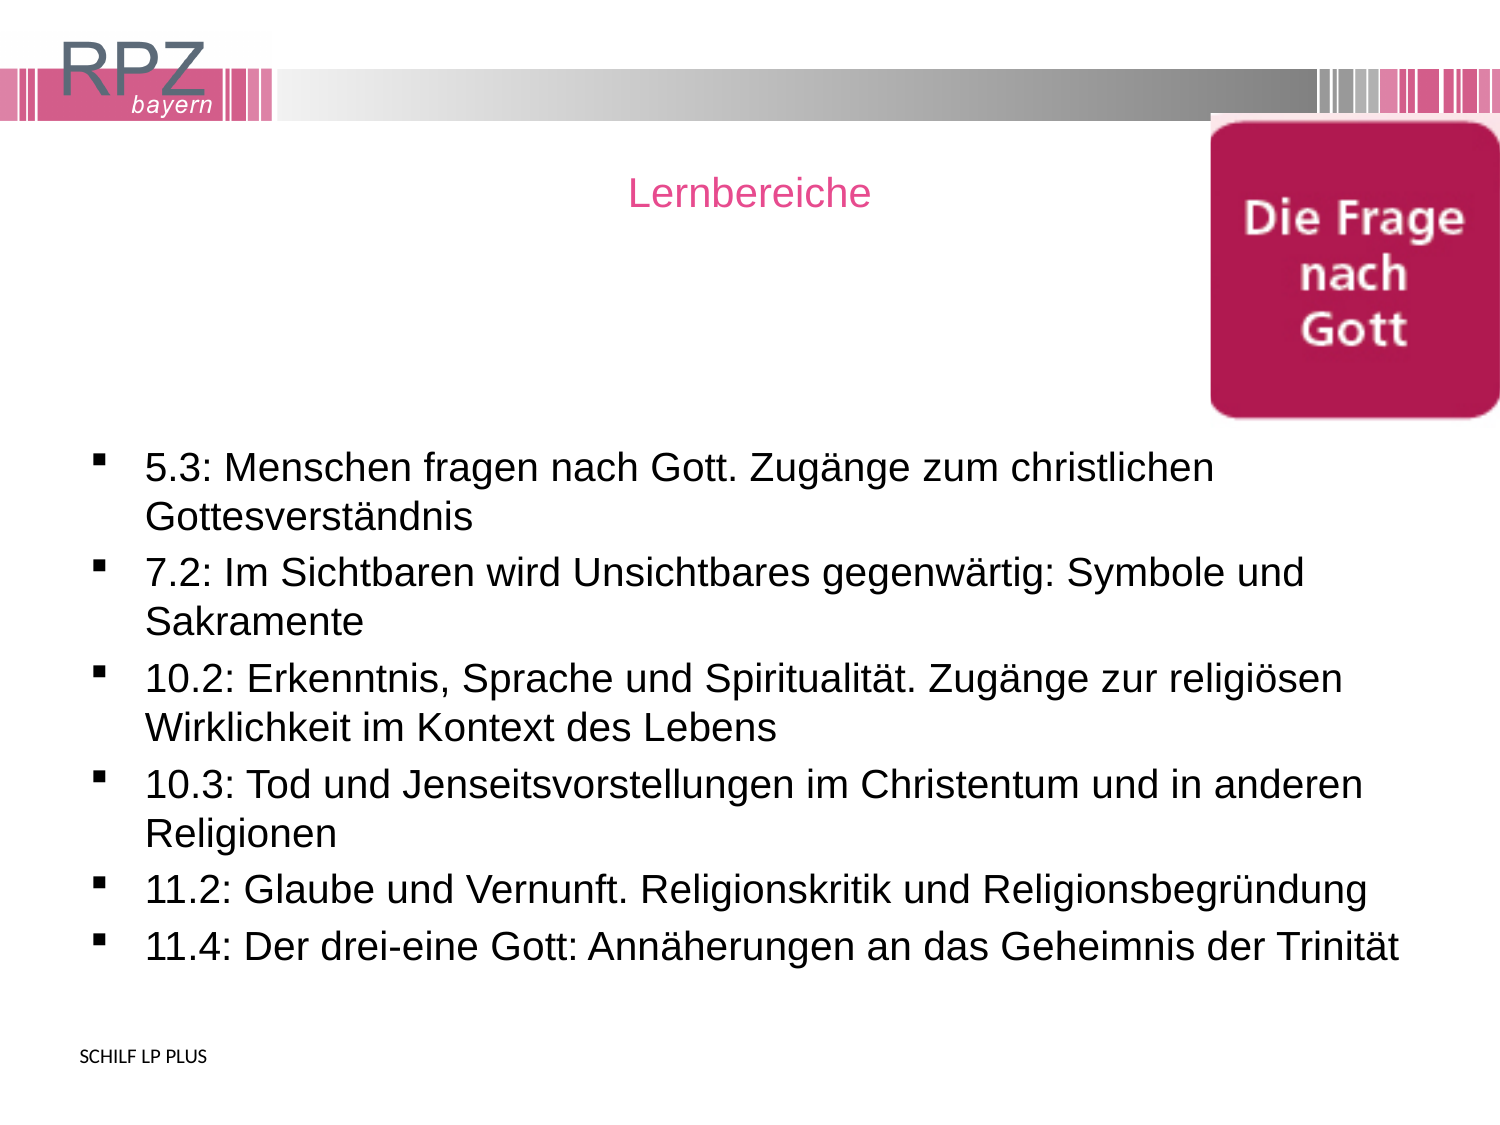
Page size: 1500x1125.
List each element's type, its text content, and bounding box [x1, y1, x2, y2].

title Lernbereiche [75, 149, 1205, 233]
list 5.3: Menschen fragen nach Gott. Zugänge zum christlichen Gottesverständnis 7.2: Im Sichtbaren wird Unsichtbares gegenwärtig: Symbole und Sakramente 10.2: Erkenntnis, Sprache und Spiritualität. Zugänge zur religiösen Wirklichkeit im Kontext des Lebens 10.3: Tod und Jenseitsvorstellungen im Christentum und in anderen Religionen 11.2: Glaube und Vernunft. Religionskritik und Religionsbegründung 11.4: Der drei-eine Gott: Annäherungen an das Geheimnis der Trinität [75, 262, 1425, 1005]
picture [0, 31, 272, 121]
picture [1210, 69, 1500, 429]
